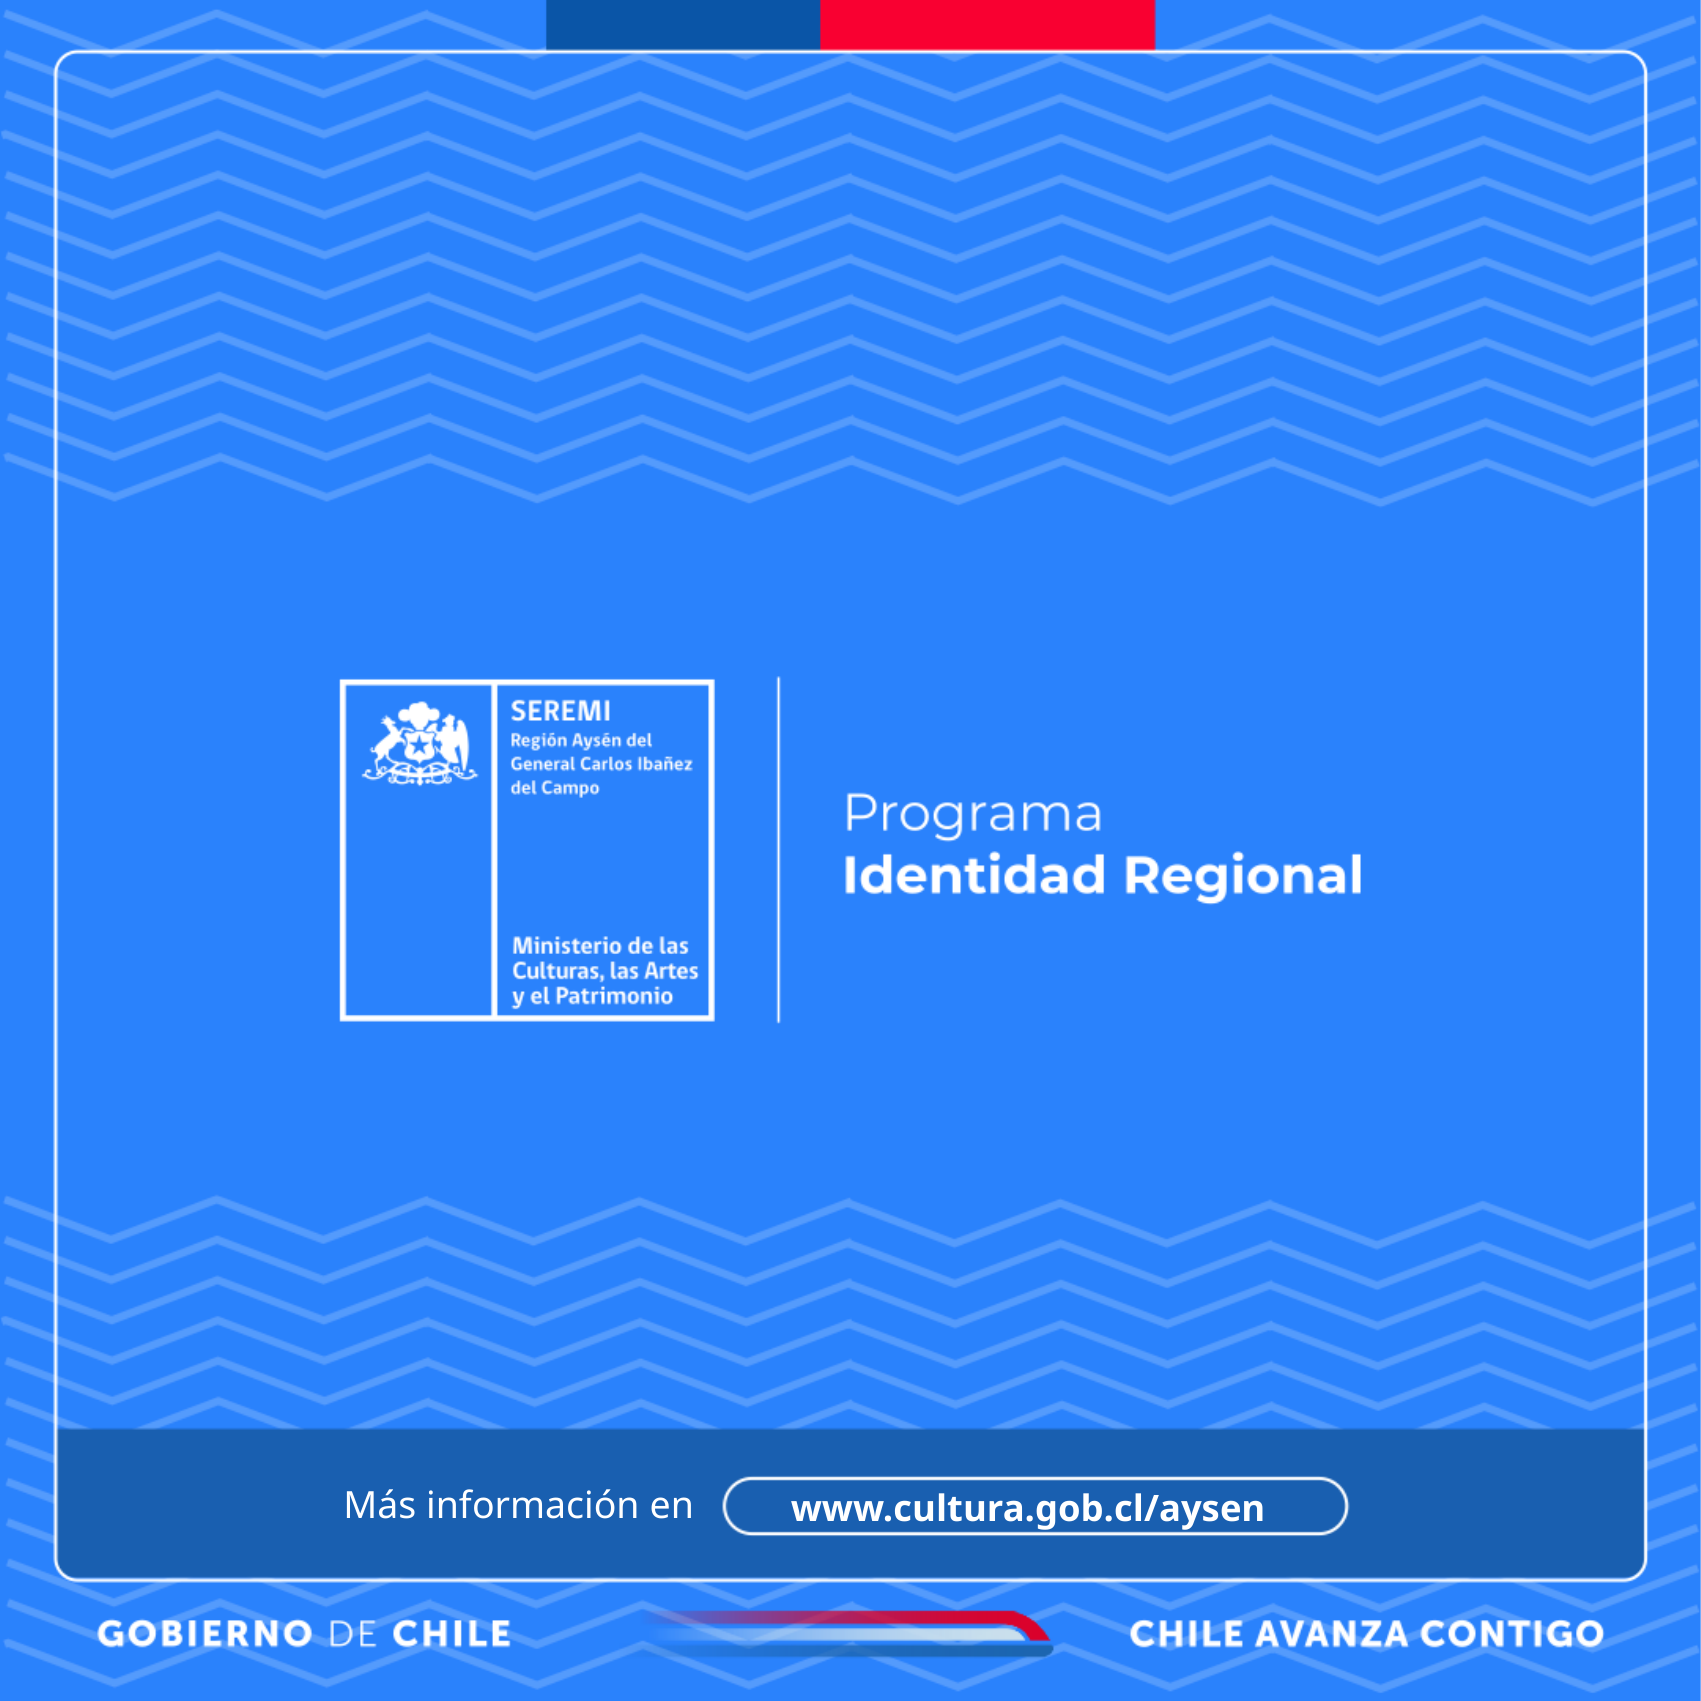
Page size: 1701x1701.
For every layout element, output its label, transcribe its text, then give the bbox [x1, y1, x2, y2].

text_box Más información en [328, 1473, 710, 1534]
text_box www.cultura.gob.cl/aysen [775, 1478, 1281, 1537]
